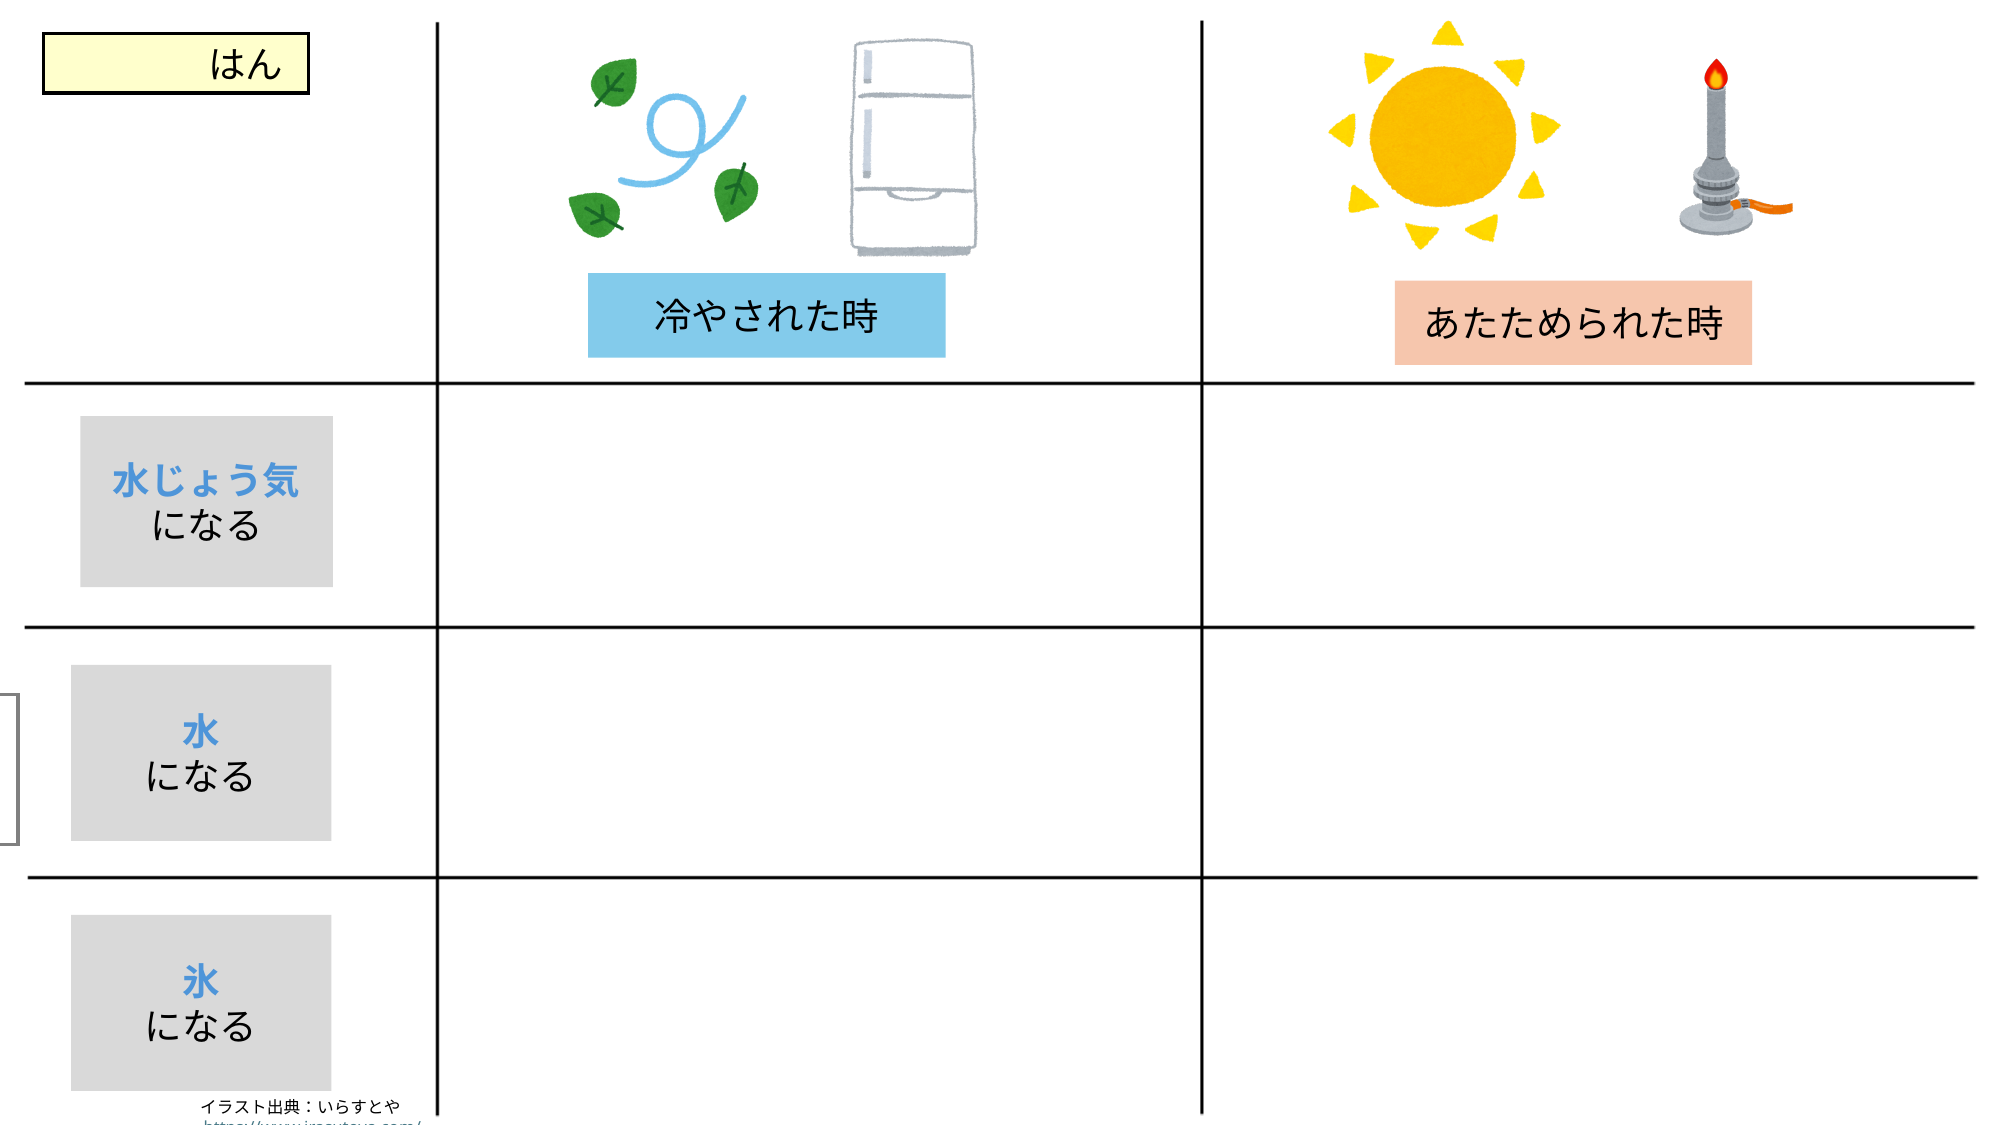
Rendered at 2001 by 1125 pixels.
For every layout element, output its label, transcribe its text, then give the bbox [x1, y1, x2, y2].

text_box [0, 693, 20, 846]
text_box はん [42, 32, 310, 95]
text_box 水 になる [70, 663, 333, 842]
text_box イラスト出典：いらすとや https://www.irasutoya.com/ [0, 1089, 437, 1125]
text_box 冷やされた時 [587, 272, 947, 359]
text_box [1646, 57, 1804, 241]
picture [0, 0, 2001, 1125]
text_box 氷 になる [70, 913, 333, 1089]
text_box あたためられた時 [1393, 279, 1754, 367]
text_box 水じょう気 になる [79, 415, 334, 589]
